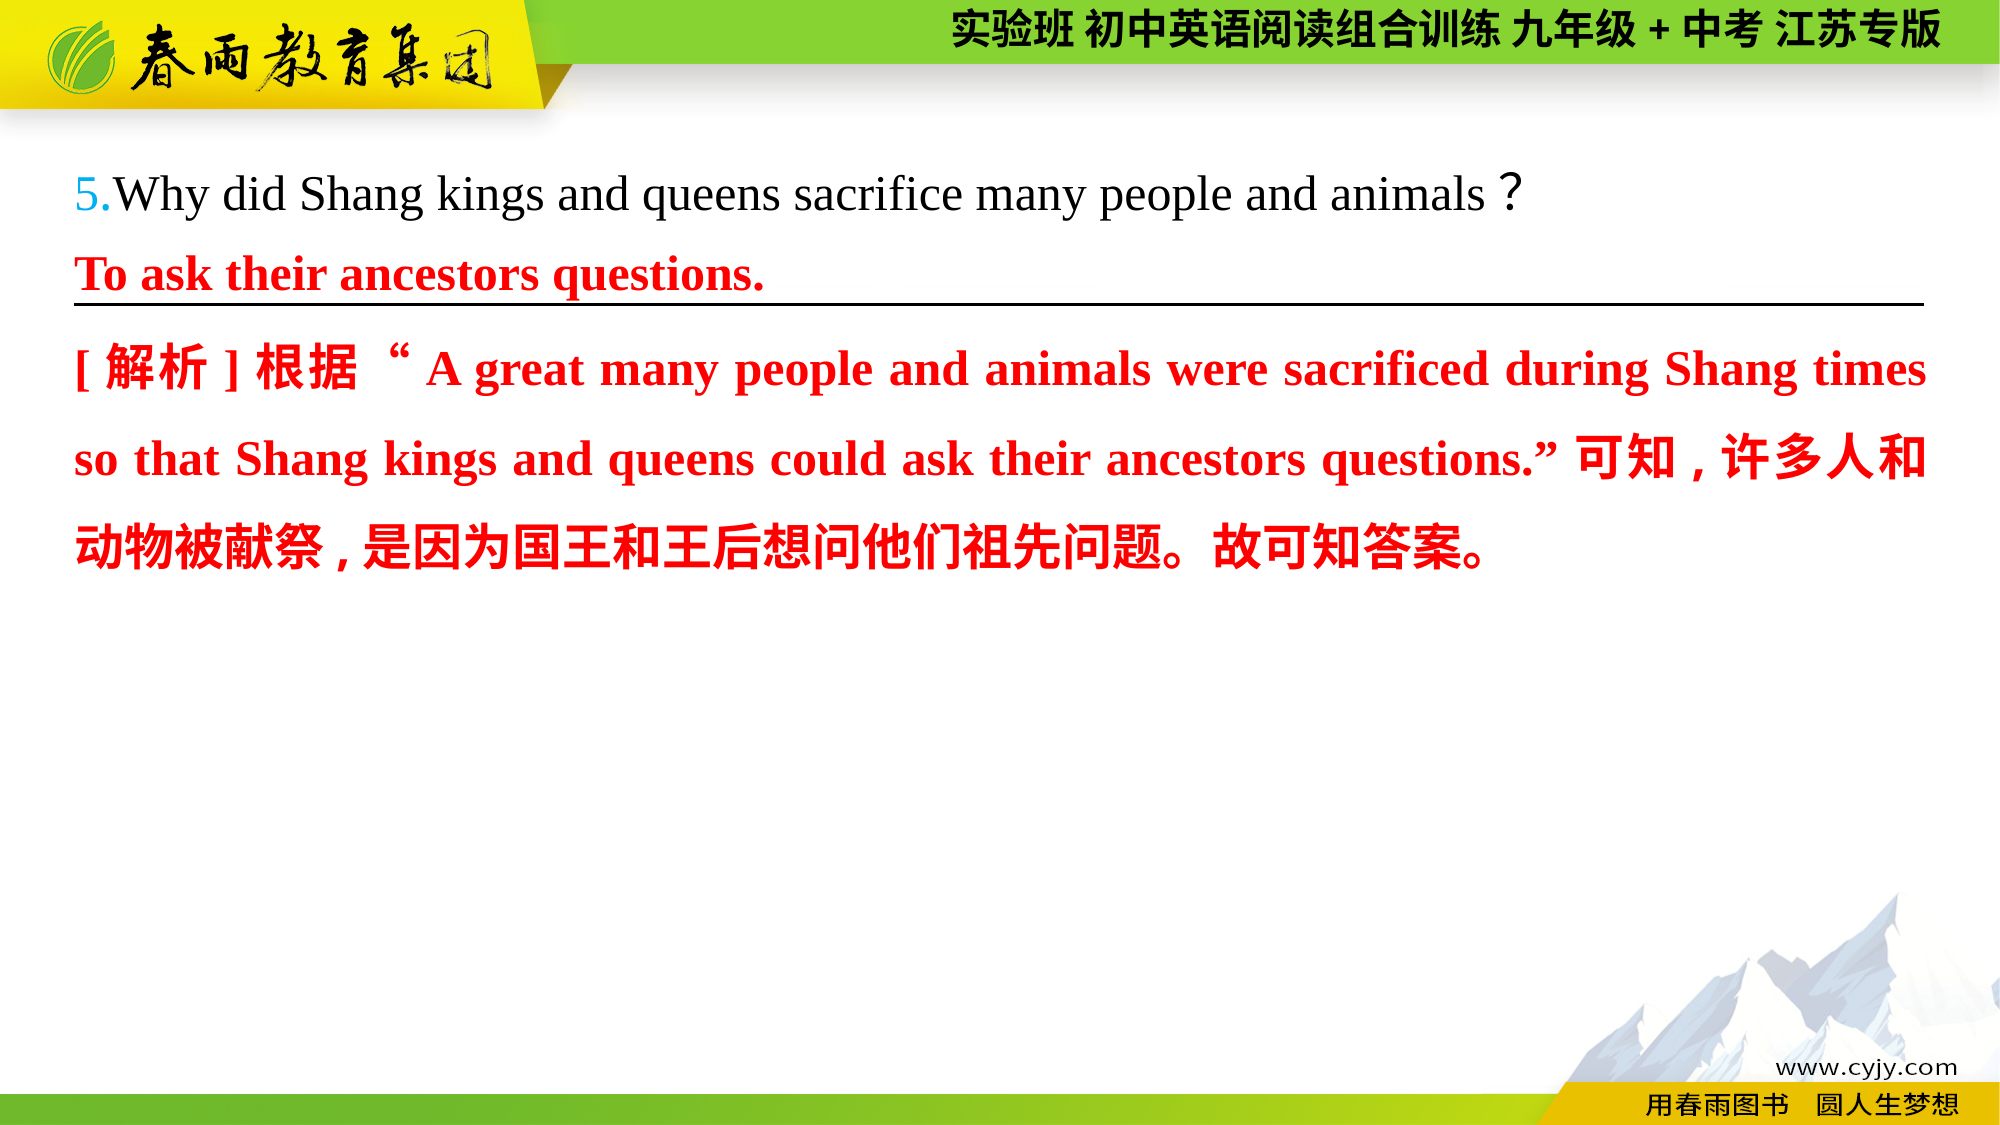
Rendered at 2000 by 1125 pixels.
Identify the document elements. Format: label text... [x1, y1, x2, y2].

list 5.Why did Shang kings and queens sacrifice many people and animals？ ———————— —— ———— ———— [59, 122, 1944, 202]
text_box [解析]根据“A great many people and animals were sacrificed during Shang times so that Shang kings and queens could ask their ancestors questions.”可知,许多人和动物被献祭,是因为国王和王后想问他们祖先问题。故可知答案。 [59, 297, 1944, 583]
text_box To ask their ancestors questions. [59, 202, 1944, 297]
picture [0, 0, 2000, 1125]
